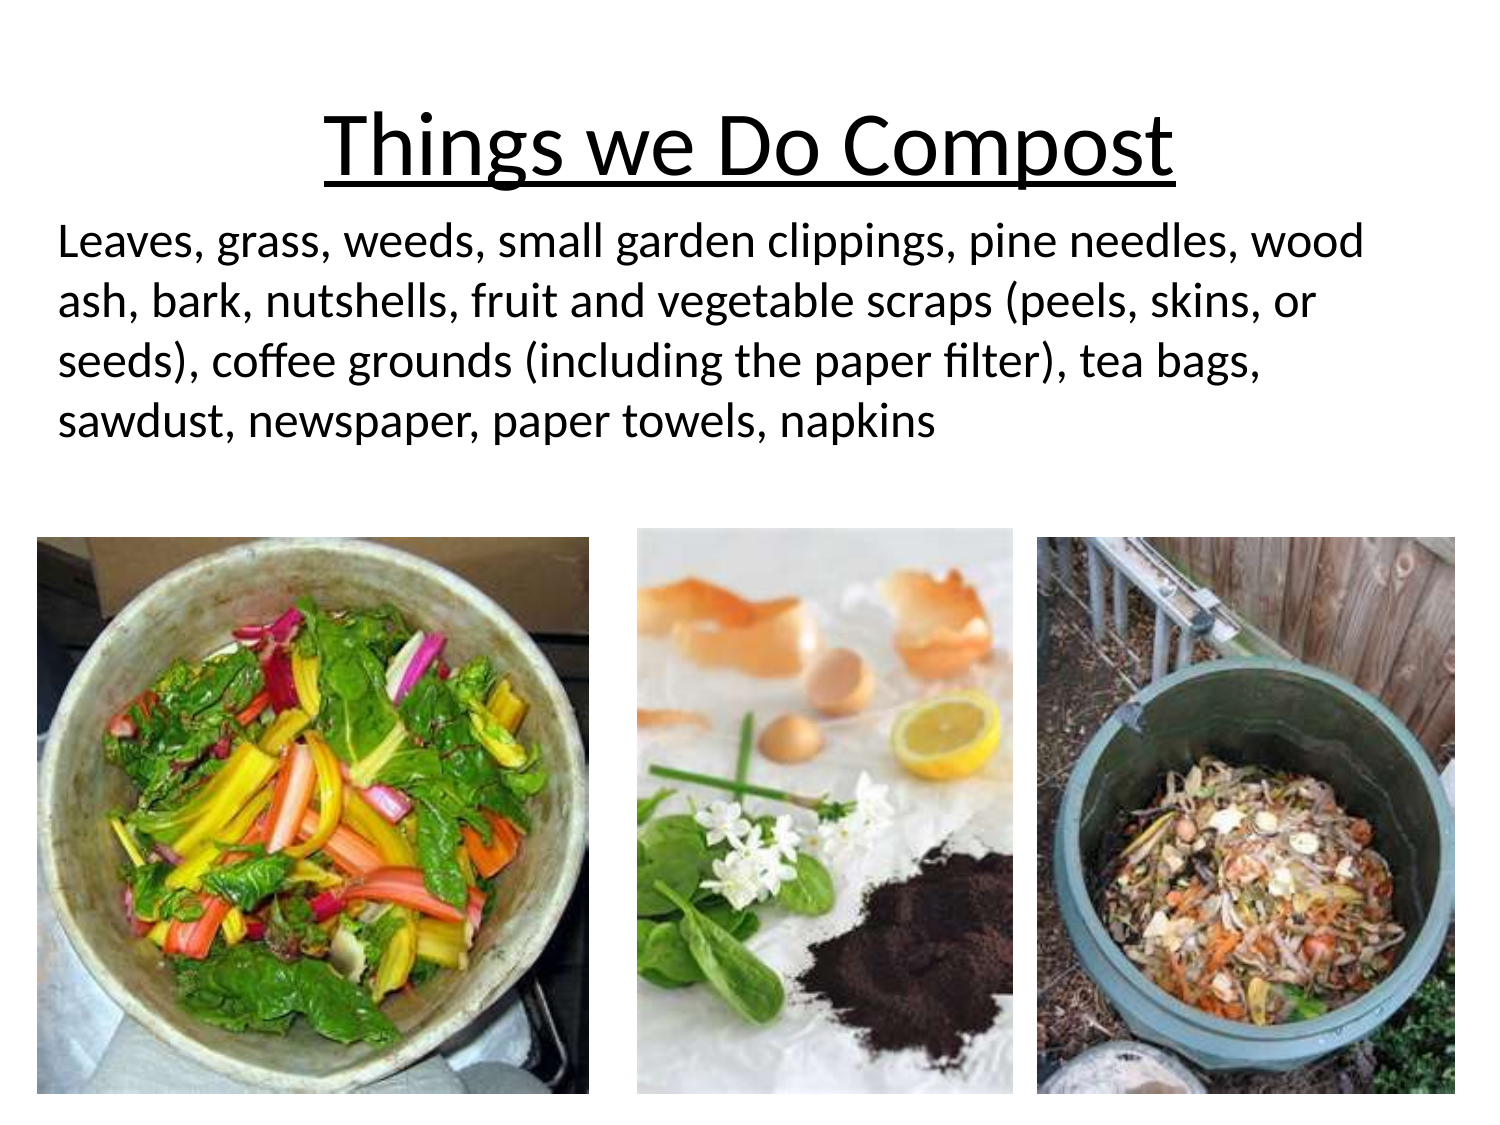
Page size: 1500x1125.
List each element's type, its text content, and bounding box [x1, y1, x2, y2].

text_box Leaves, grass, weeds, small garden clippings, pine needles, wood ash, bark, nutshells, fruit and vegetable scraps (peels, skins, or seeds), coffee grounds (including the paper filter), tea bags, sawdust, newspaper, paper towels, napkins [50, 199, 1438, 455]
title Things we Do Compost [74, 44, 1426, 199]
picture [1037, 537, 1455, 1094]
picture [37, 537, 589, 1094]
picture [637, 528, 1013, 1094]
